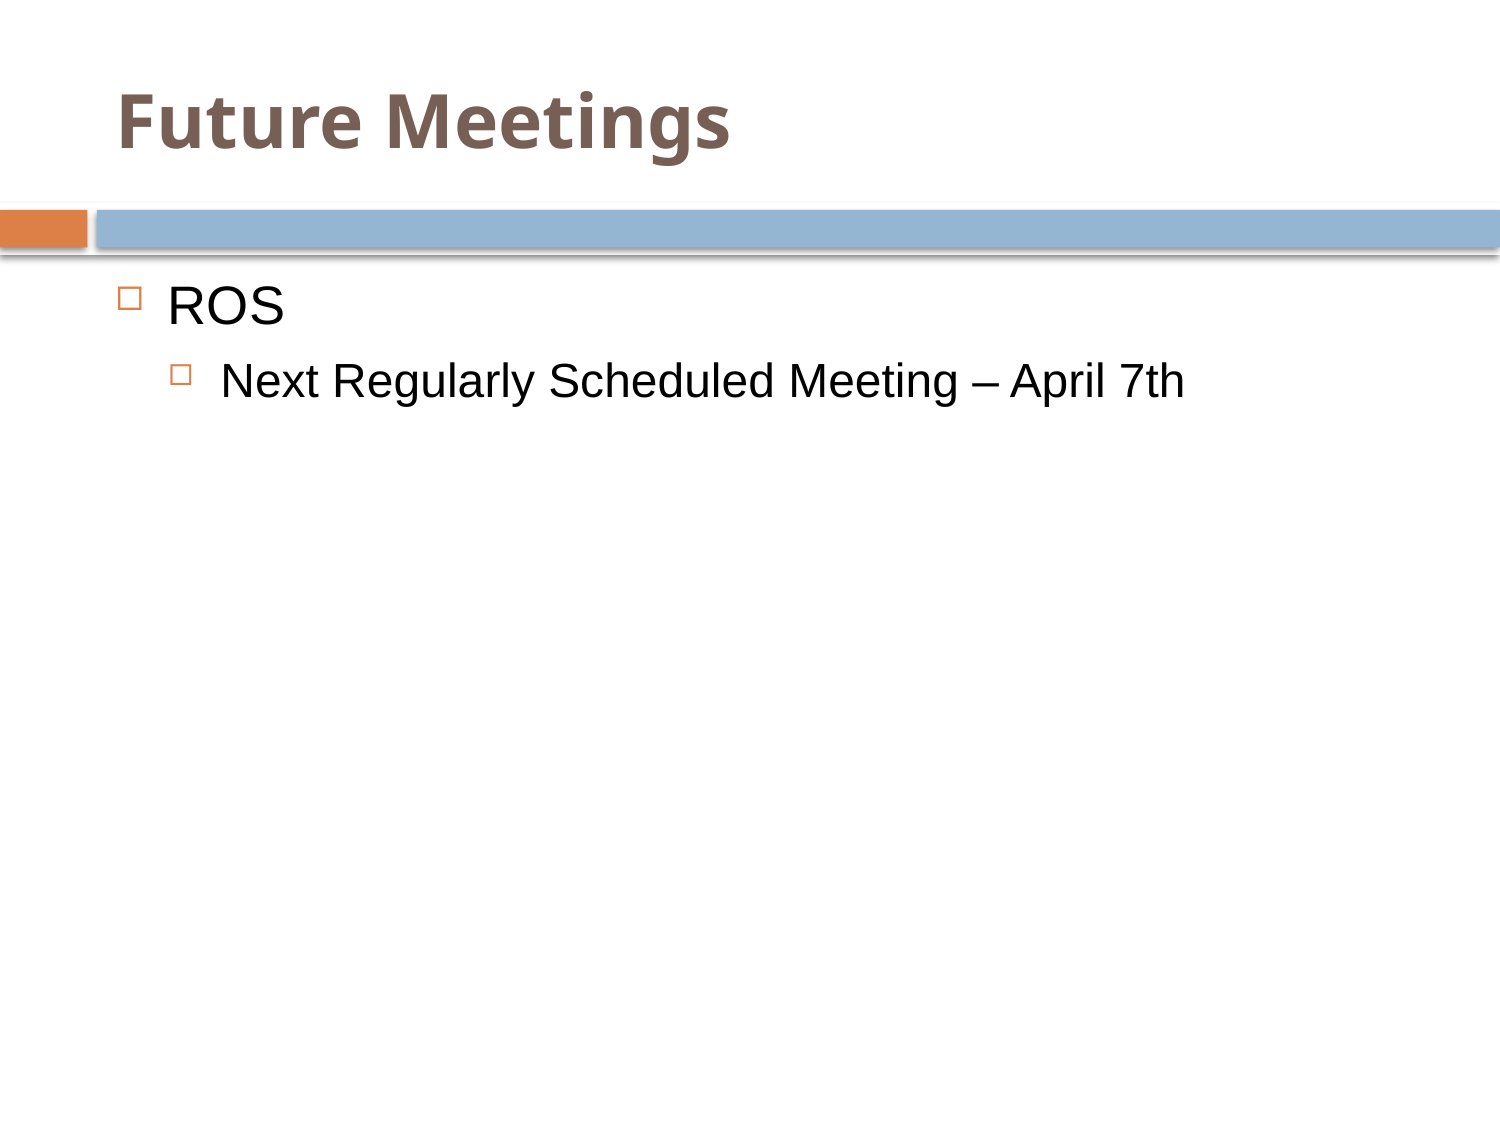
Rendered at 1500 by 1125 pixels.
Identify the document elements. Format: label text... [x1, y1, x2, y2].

title Future Meetings [100, 37, 1439, 201]
list ROS Next Regularly Scheduled Meeting – April 7th [100, 262, 1439, 1001]
